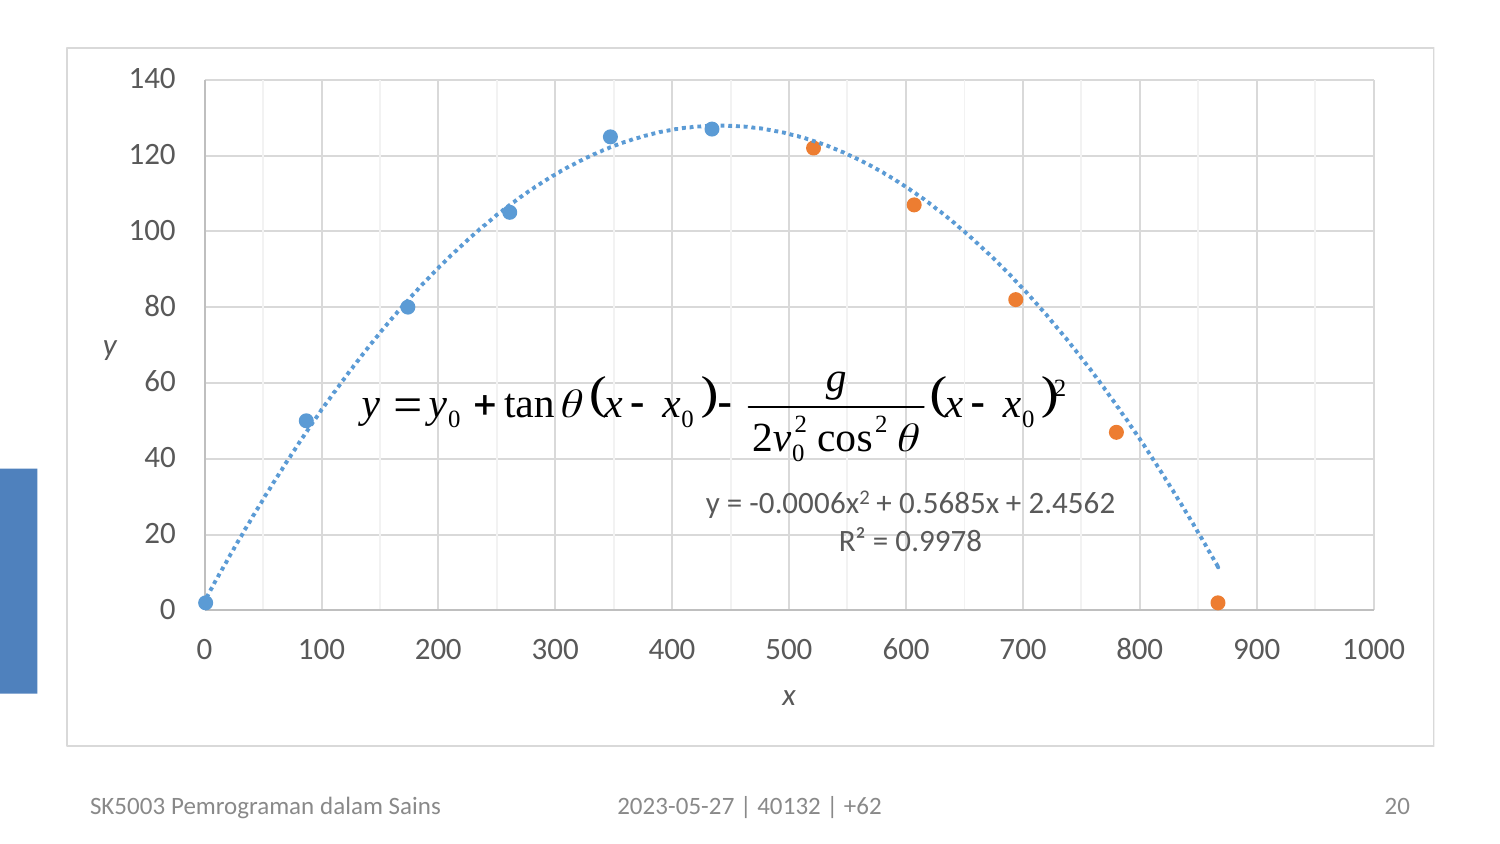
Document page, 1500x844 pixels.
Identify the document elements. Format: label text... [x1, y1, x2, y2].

slide_number SK5003 Pemrograman dalam Sains [75, 782, 463, 827]
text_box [349, 346, 1076, 472]
slide_number 20 [1074, 782, 1425, 827]
picture [65, 46, 1435, 748]
footer 2023-05-27 | 40132 | +62 [512, 782, 988, 827]
